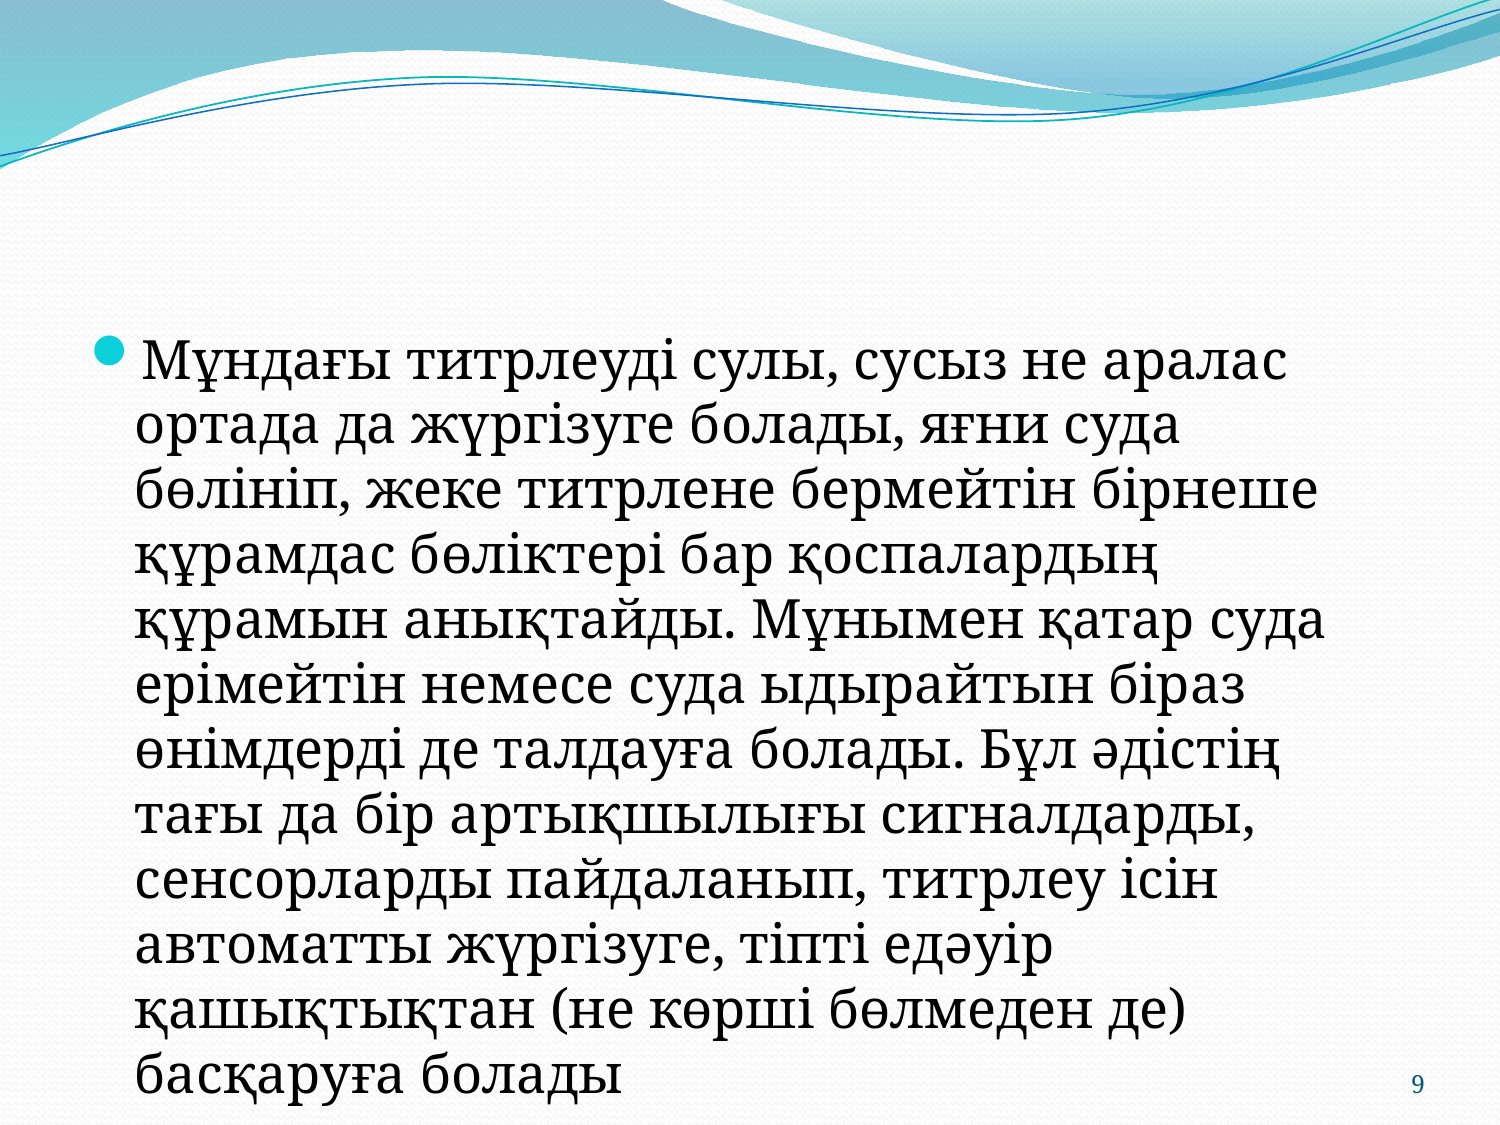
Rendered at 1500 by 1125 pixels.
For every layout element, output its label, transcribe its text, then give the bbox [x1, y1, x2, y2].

list Мұндағы титрлеуді сулы, сусыз не аралас ортада да жүргізуге болады, яғни суда бөлініп, жеке титрлене бермейтін бірнеше құрамдас бөліктері бар қоспалардың құрамын анықтайды. Мұнымен қатар суда ерімейтін немесе суда ыдырайтын біраз өнімдерді де талдауға болады. Бұл әдістің тағы да бір артықшылығы сигналдарды, сенсорларды пайдаланып, титрлеу ісін автоматты жүргізуге, тіпті едәуір қашықтықтан (не көрші бөлмеден де) басқаруға болады [74, 317, 1426, 1038]
slide_number 9 [1299, 1042, 1425, 1103]
